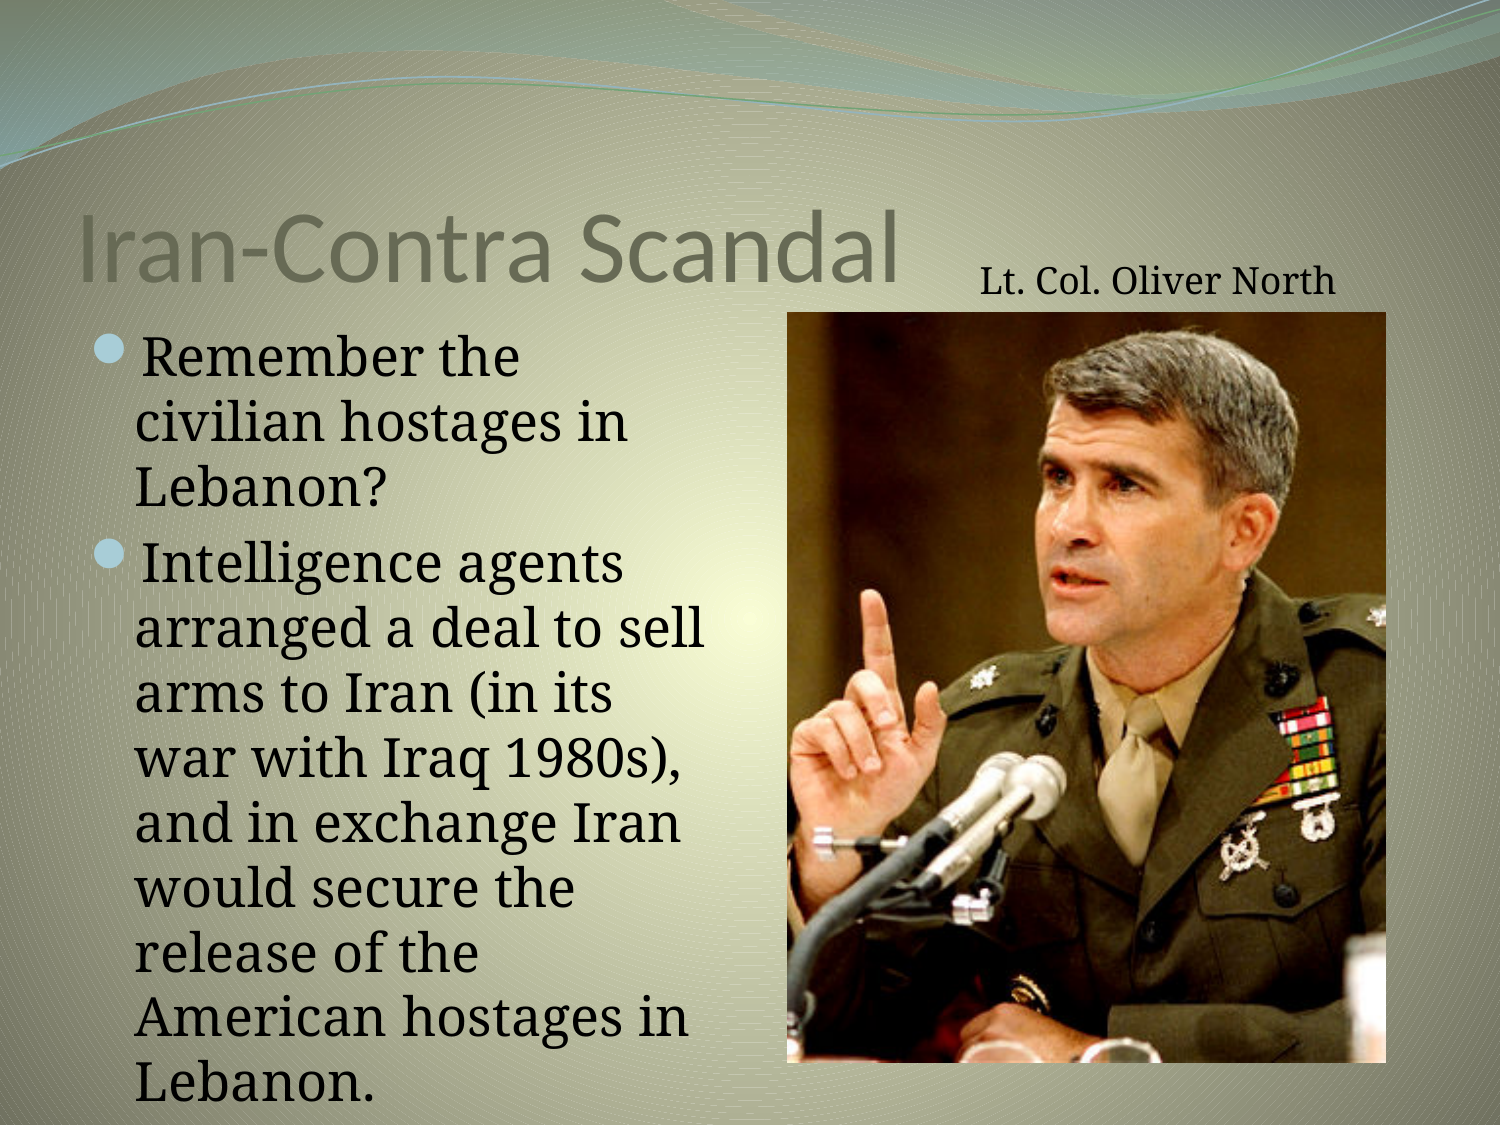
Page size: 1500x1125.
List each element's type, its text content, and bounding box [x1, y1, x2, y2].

text_box Lt. Col. Oliver North [964, 249, 1352, 310]
title Iran-Contra Scandal [75, 115, 1425, 303]
list Remember the civilian hostages in Lebanon? Intelligence agents arranged a deal to sell arms to Iran (in its war with Iraq 1980s), and in exchange Iran would secure the release of the American hostages in Lebanon. [75, 314, 738, 1043]
picture [787, 312, 1386, 1063]
